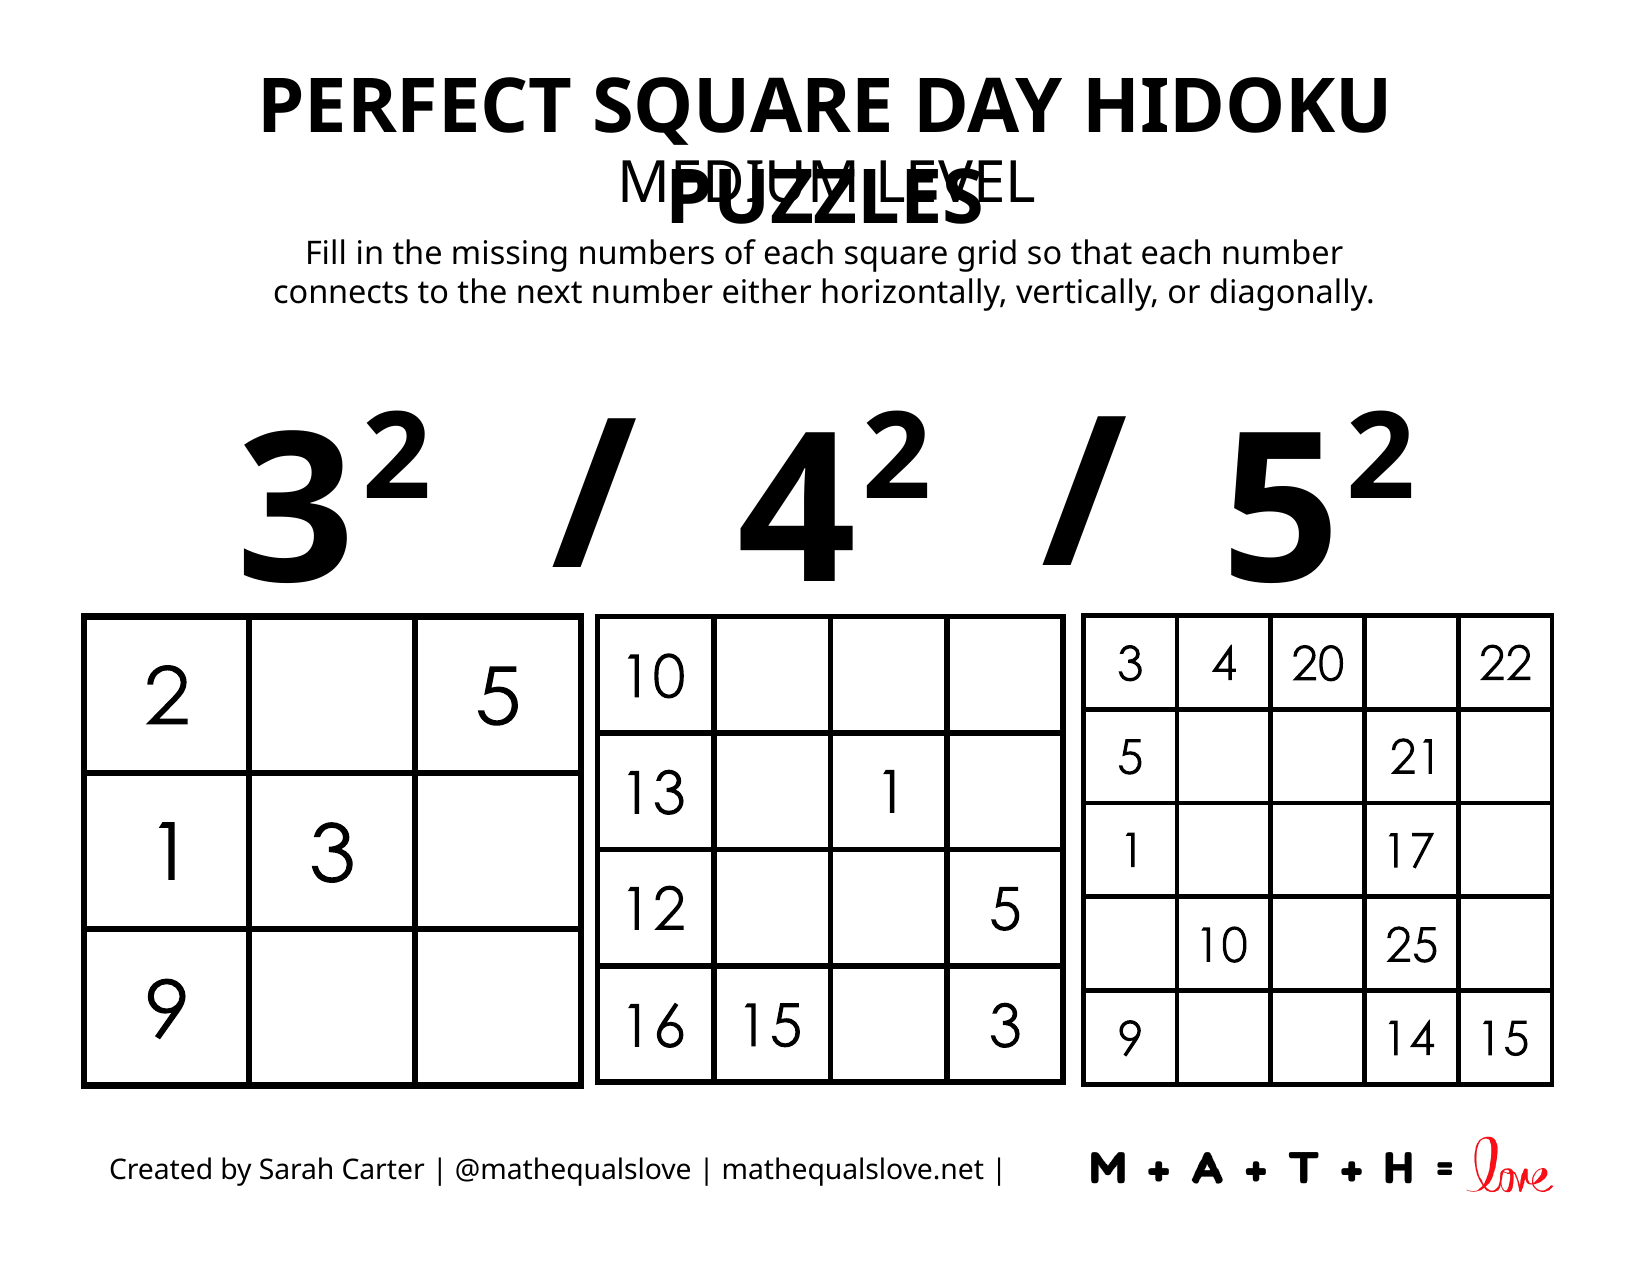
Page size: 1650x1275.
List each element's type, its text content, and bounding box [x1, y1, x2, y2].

text_box Created by Sarah Carter | @mathequalslove | mathequalslove.net | [755, 1144, 1072, 1193]
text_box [0, 451, 755, 1251]
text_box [1078, 610, 1558, 1090]
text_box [591, 610, 1070, 1089]
text_box PERFECT SQUARE DAY HIDOKU PUZZLES [85, 49, 1565, 224]
picture [1072, 1132, 1566, 1199]
text_box / [344, 351, 834, 610]
text_box Fill in the missing numbers of each square grid so that each number connects to the next number either horizontally, vertically, or diagonally. [4, 224, 1650, 318]
text_box 32 [83, 366, 344, 451]
text_box 52 [1335, 366, 1552, 610]
text_box / [834, 349, 1335, 615]
